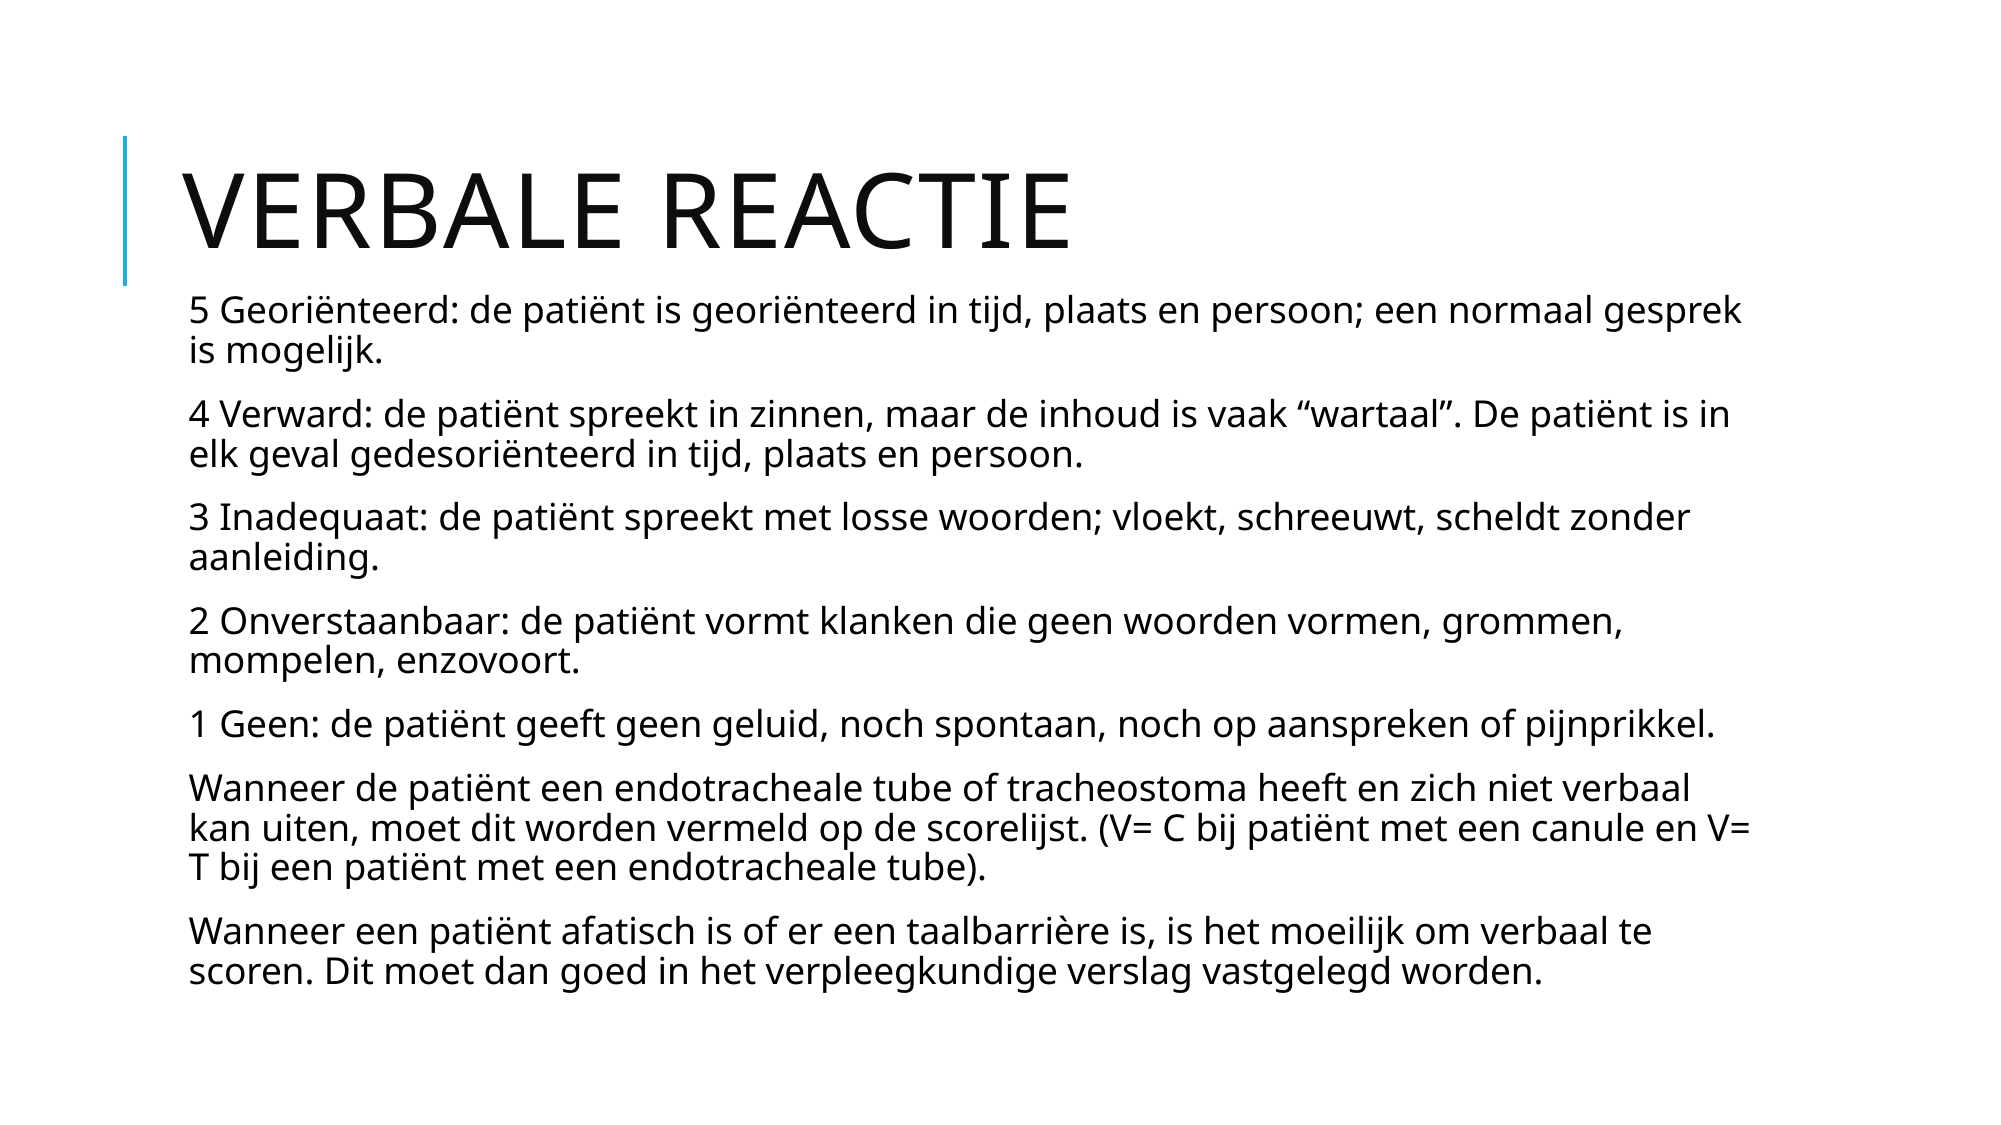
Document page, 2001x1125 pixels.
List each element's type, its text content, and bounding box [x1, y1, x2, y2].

list 5 Georiënteerd: de patiënt is georiënteerd in tijd, plaats en persoon; een normaal gesprek is mogelijk. 4 Verward: de patiënt spreekt in zinnen, maar de inhoud is vaak “wartaal”. De patiënt is in elk geval gedesoriënteerd in tijd, plaats en persoon. 3 Inadequaat: de patiënt spreekt met losse woorden; vloekt, schreeuwt, scheldt zonder aanleiding. 2 Onverstaanbaar: de patiënt vormt klanken die geen woorden vormen, grommen, mompelen, enzovoort. 1 Geen: de patiënt geeft geen geluid, noch spontaan, noch op aanspreken of pijnprikkel. Wanneer de patiënt een endotracheale tube of tracheostoma heeft en zich niet verbaal kan uiten, moet dit worden vermeld op de scorelijst. (V= C bij patiënt met een canule en V= T bij een patiënt met een endotracheale tube). Wanneer een patiënt afatisch is of er een taalbarrière is, is het moeilijk om verbaal te scoren. Dit moet dan goed in het verpleegkundige verslag vastgelegd worden. [168, 284, 1763, 1035]
title Verbale reactie [168, 96, 1763, 284]
